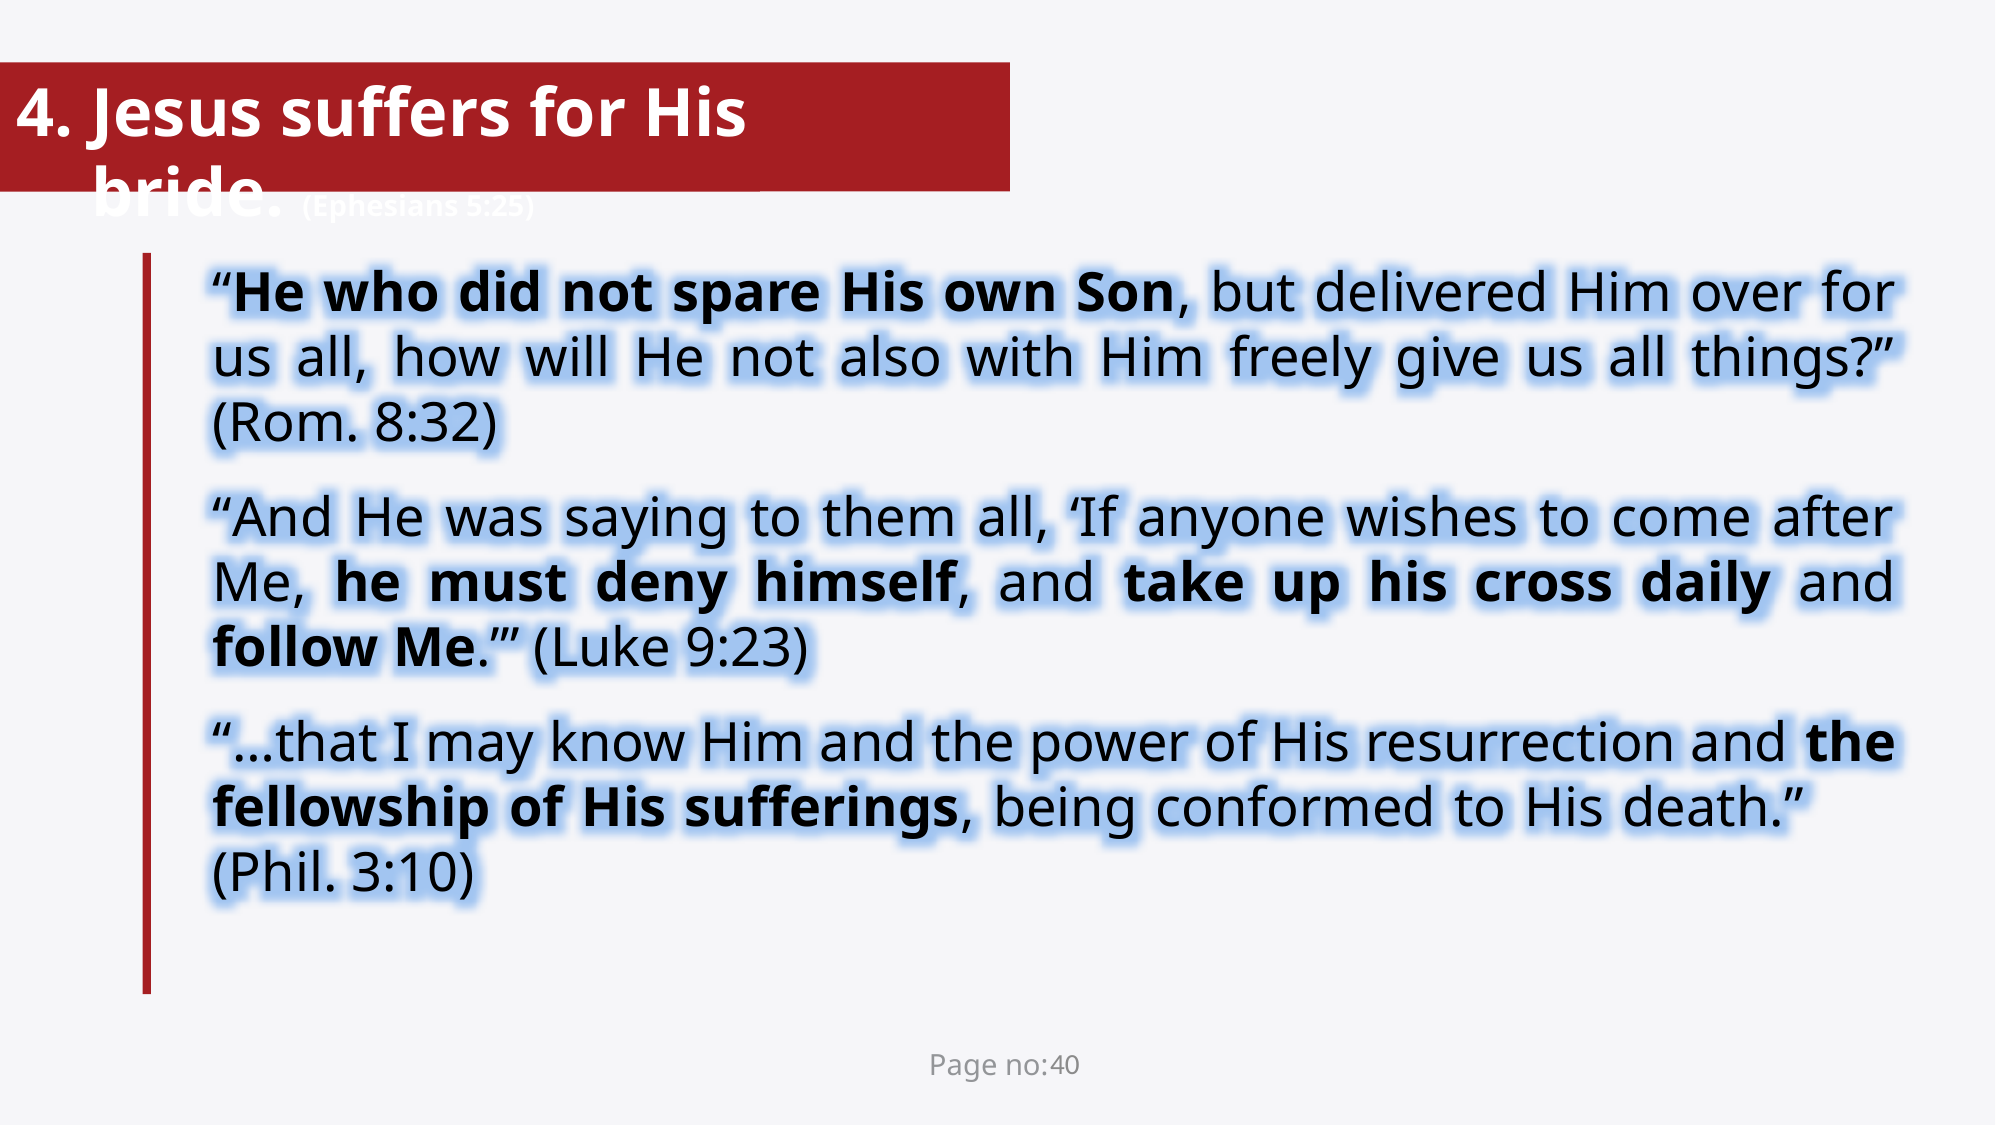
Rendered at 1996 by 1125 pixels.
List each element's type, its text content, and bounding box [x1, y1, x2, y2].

text_box “And He was saying to them all, ‘If anyone wishes to come after Me, he must deny himself, and take up his cross daily and follow Me.’” (Luke 9:23) [198, 474, 1911, 685]
text_box “…that I may know Him and the power of His resurrection and the fellowship of His sufferings, being conformed to His death.” (Phil. 3:10) [198, 699, 1911, 910]
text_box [1, 62, 1011, 194]
text_box “He who did not spare His own Son, but delivered Him over for us all, how will He not also with Him freely give us all things?” (Rom. 8:32) [198, 249, 1911, 460]
